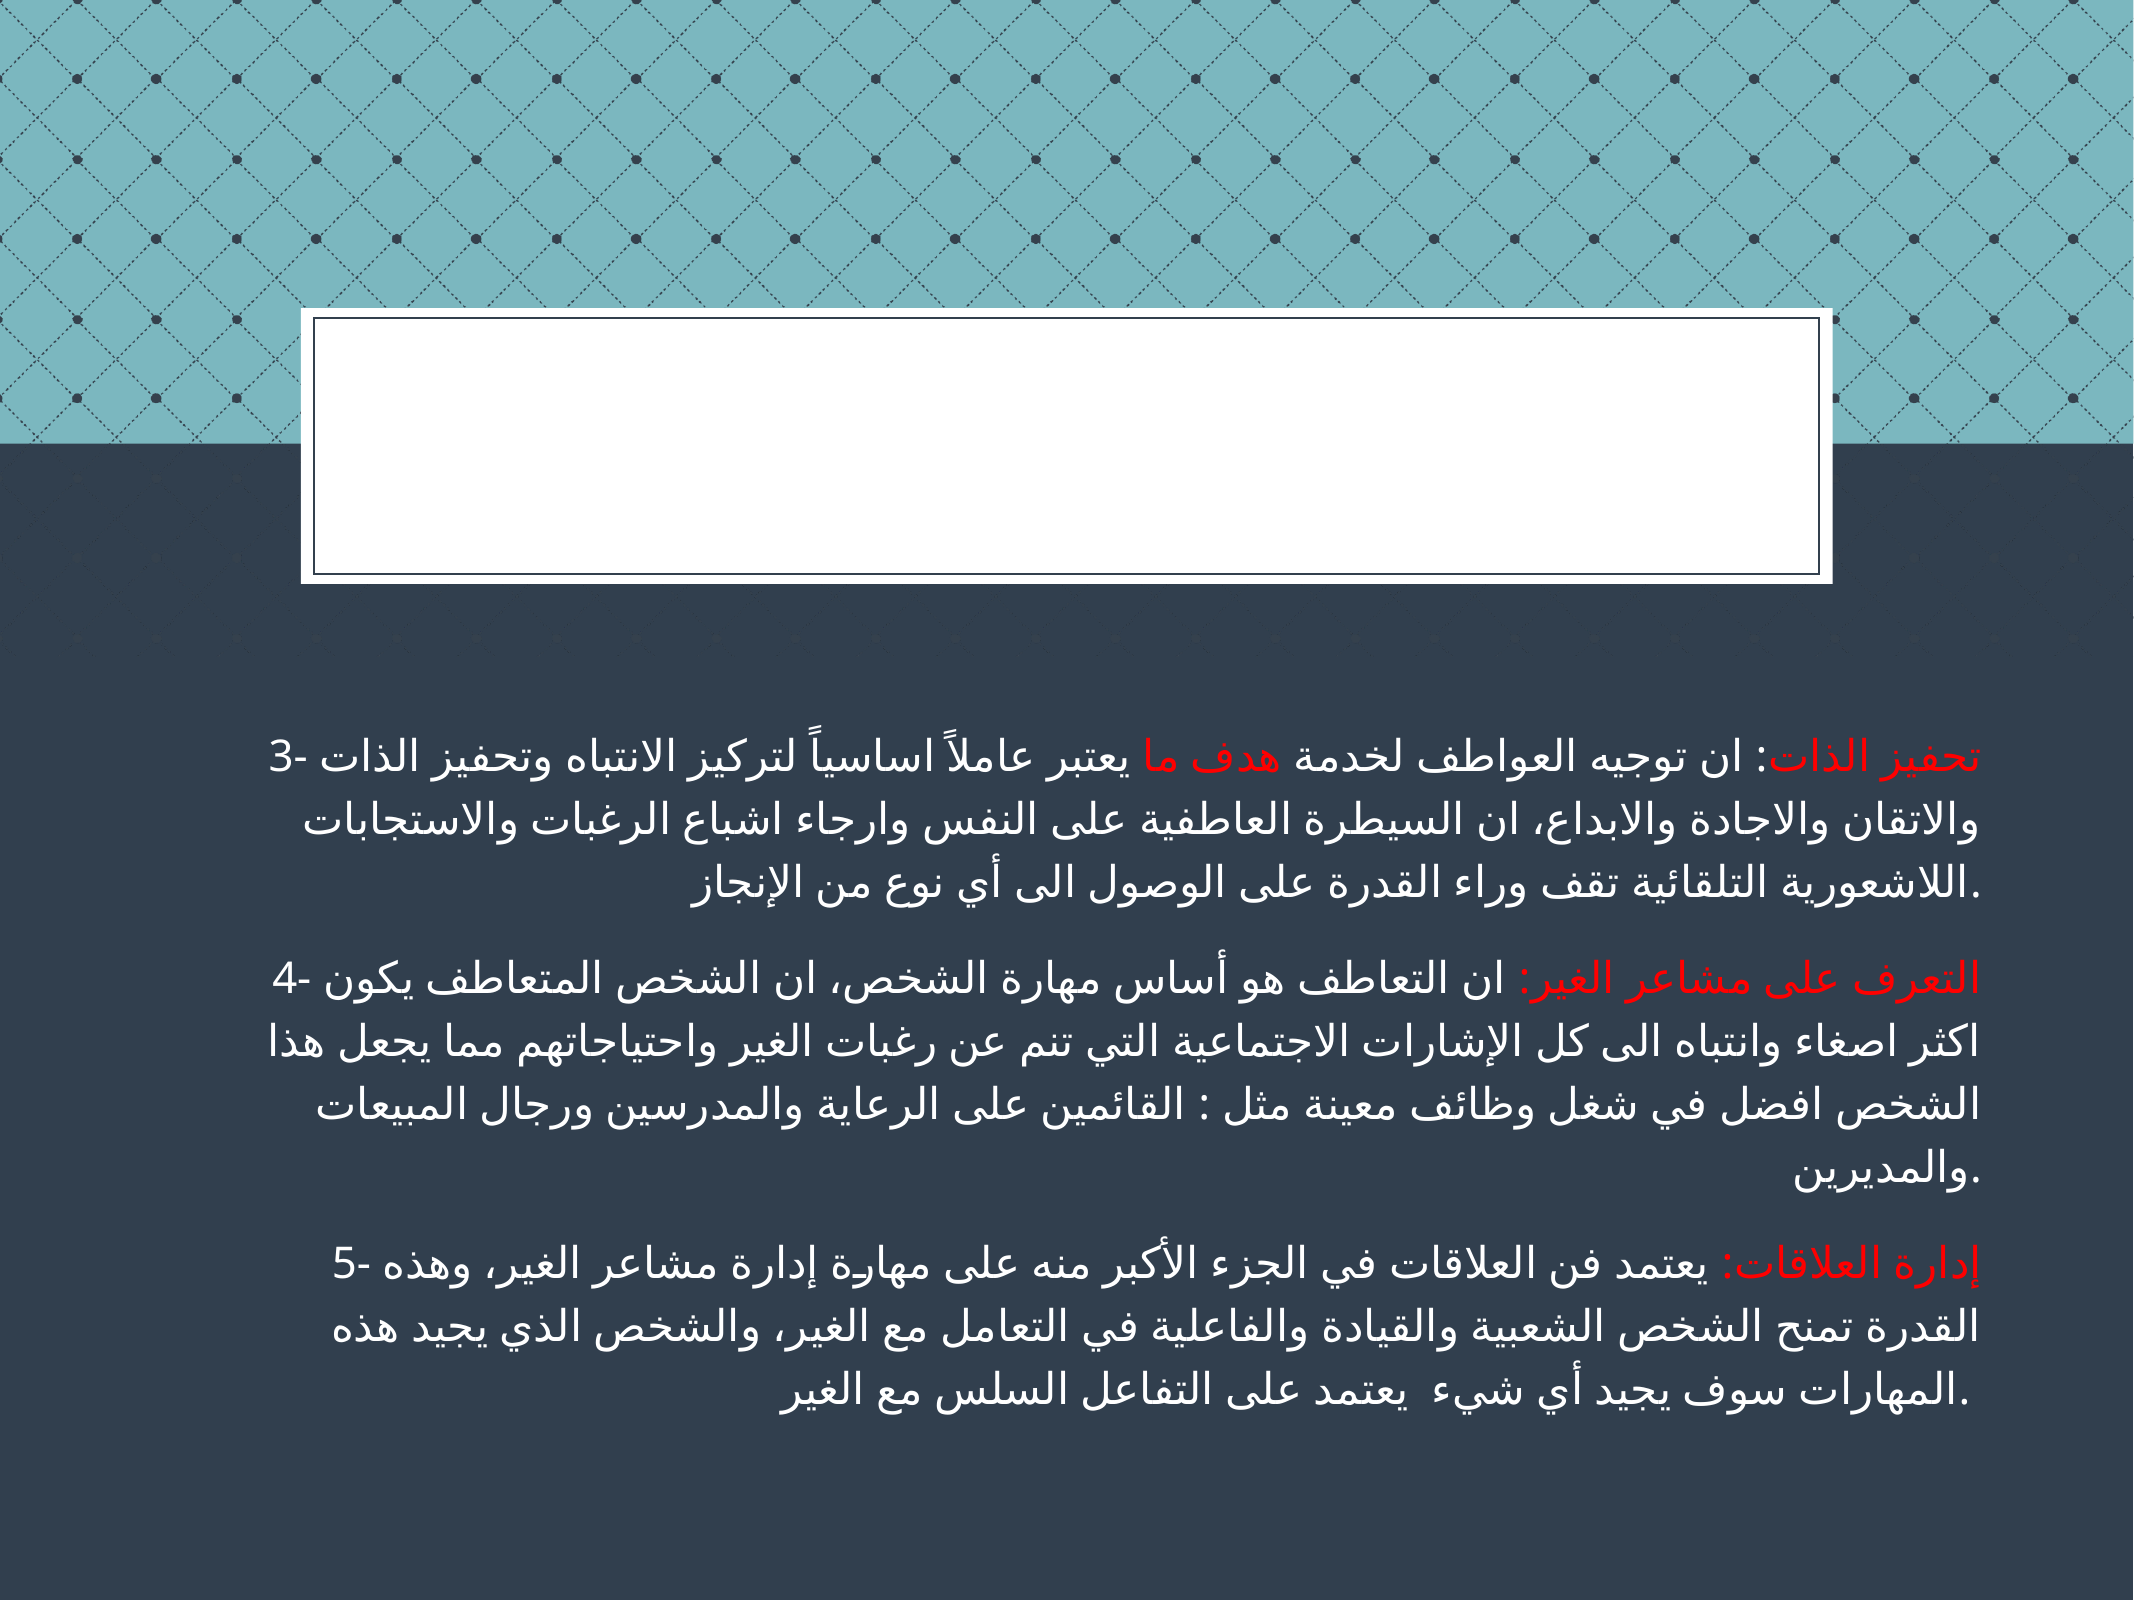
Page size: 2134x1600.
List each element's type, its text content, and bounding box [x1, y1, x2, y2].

picture [0, 0, 2134, 657]
list 3- تحفيز الذات: ان توجيه العواطف لخدمة هدف ما يعتبر عاملاً اساسياً لتركيز الانتباه وتحفيز الذات والاتقان والاجادة والابداع، ان السيطرة العاطفية على النفس وارجاء اشباع الرغبات والاستجابات اللاشعورية التلقائية تقف وراء القدرة على الوصول الى أي نوع من الإنجاز. 4- التعرف على مشاعر الغير: ان التعاطف هو أساس مهارة الشخص، ان الشخص المتعاطف يكون اكثر اصغاء وانتباه الى كل الإشارات الاجتماعية التي تنم عن رغبات الغير واحتياجاتهم مما يجعل هذا الشخص افضل في شغل وظائف معينة مثل : القائمين على الرعاية والمدرسين ورجال المبيعات والمديرين. 5- إدارة العلاقات: يعتمد فن العلاقات في الجزء الأكبر منه على مهارة إدارة مشاعر الغير، وهذه القدرة تمنح الشخص الشعبية والقيادة والفاعلية في التعامل مع الغير، والشخص الذي يجيد هذه المهارات سوف يجيد أي شيء يعتمد على التفاعل السلس مع الغير. [206, 684, 1983, 1447]
